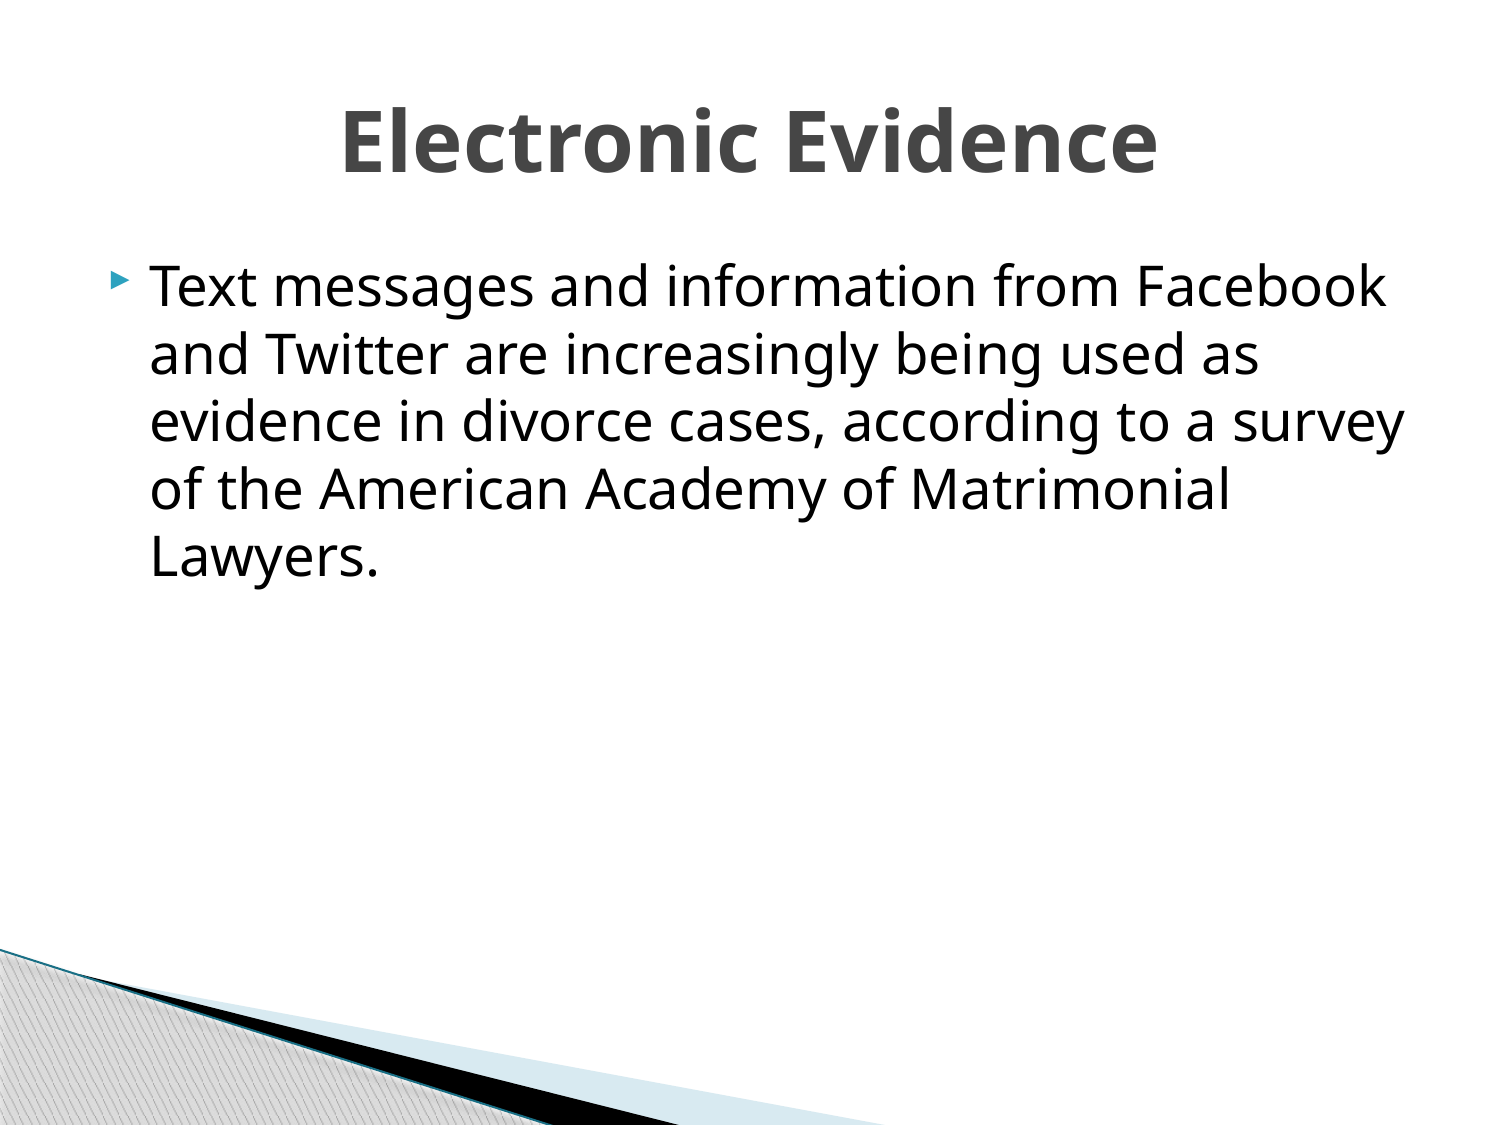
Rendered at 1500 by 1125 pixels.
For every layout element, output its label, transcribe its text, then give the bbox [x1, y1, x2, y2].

title Electronic Evidence [75, 45, 1425, 233]
list Text messages and information from Facebook and Twitter are increasingly being used as evidence in divorce cases, according to a survey of the American Academy of Matrimonial Lawyers. [75, 243, 1425, 986]
